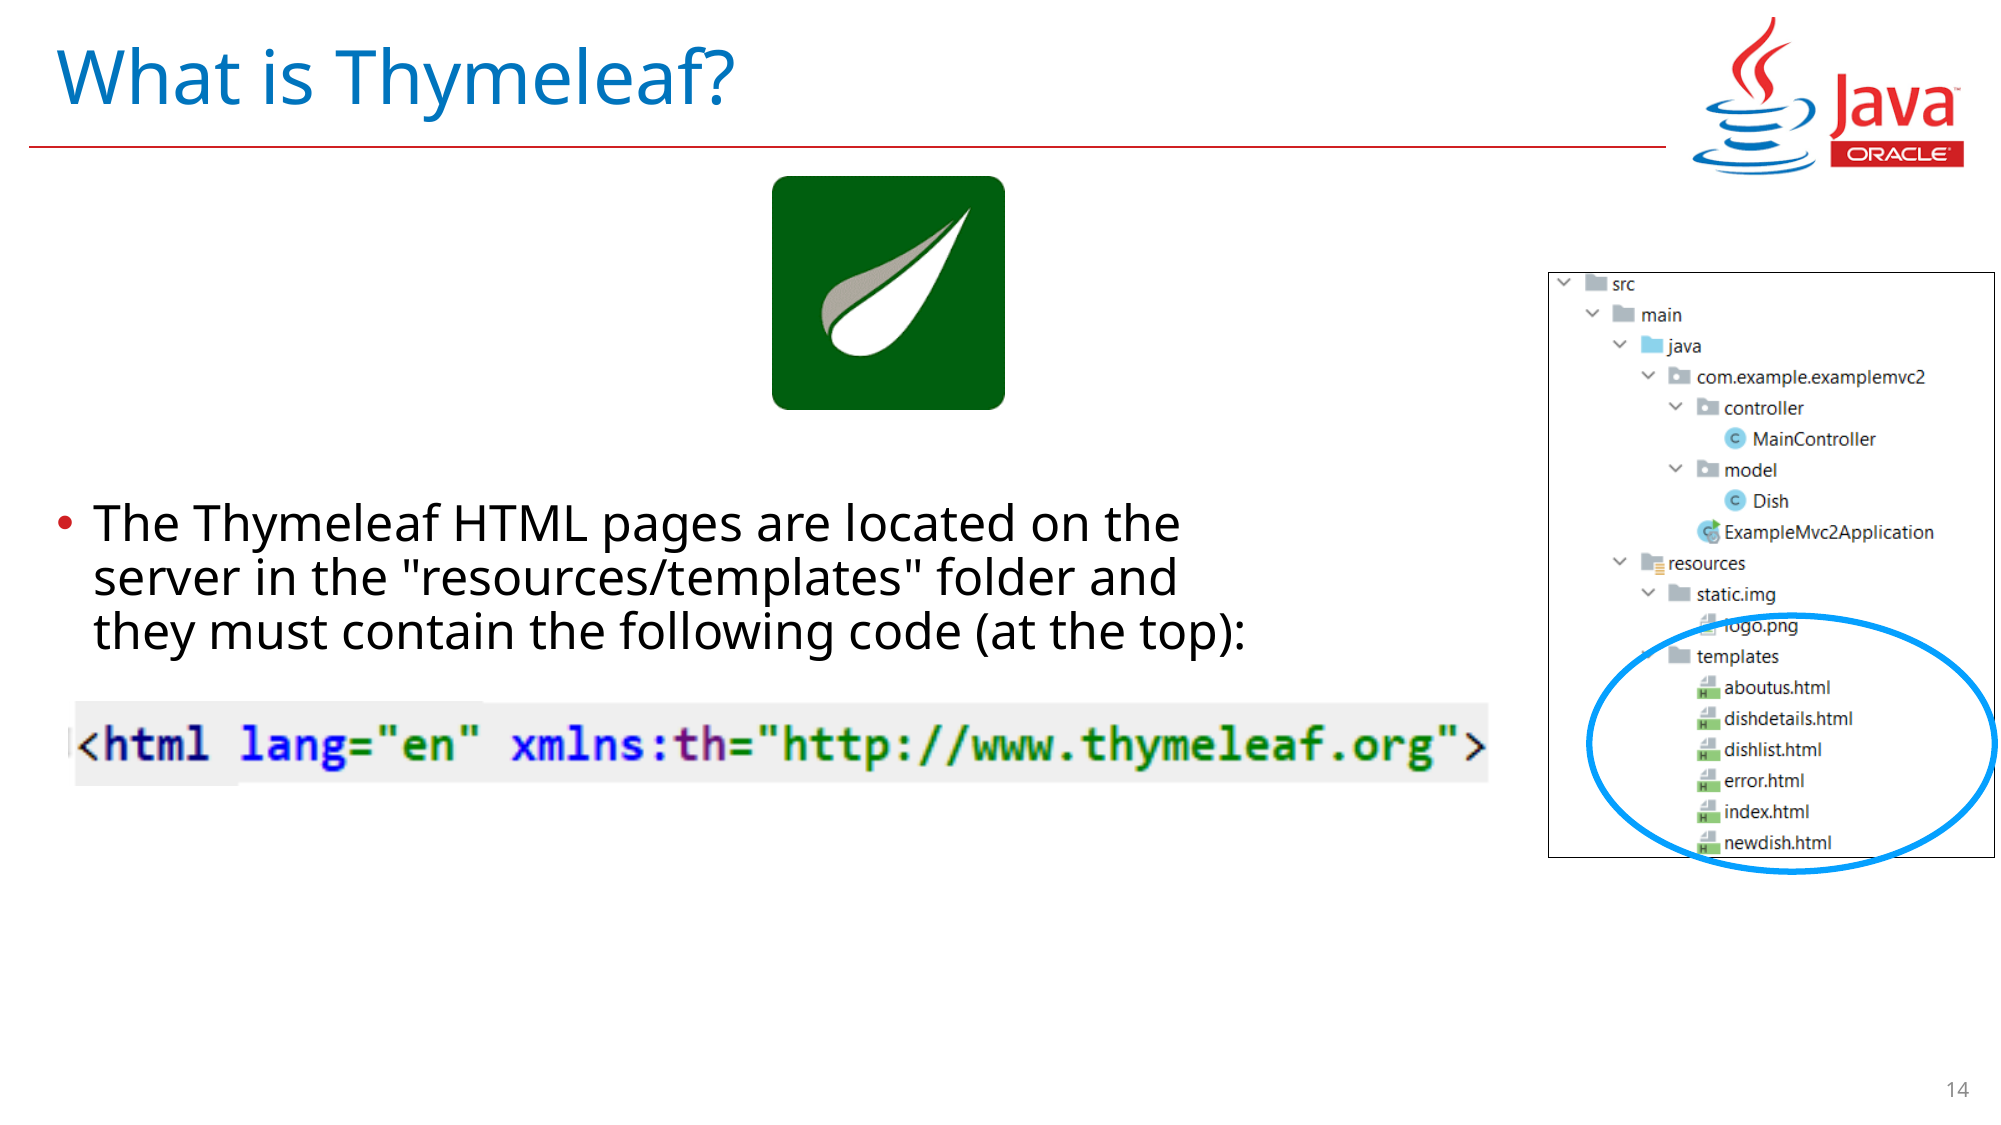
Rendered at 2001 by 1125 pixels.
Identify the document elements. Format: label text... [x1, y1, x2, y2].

slide_number 14 [1534, 1060, 1985, 1121]
picture [1665, 17, 1994, 184]
list The Thymeleaf HTML pages are located on the server in the "resources/templates" folder and they must contain the following code (at the top): [41, 185, 1968, 1056]
title What is Thymeleaf? [41, 12, 1863, 147]
picture [68, 701, 1519, 786]
picture [772, 176, 1005, 410]
text_box [1697, 858, 1887, 873]
picture [1548, 272, 1995, 858]
